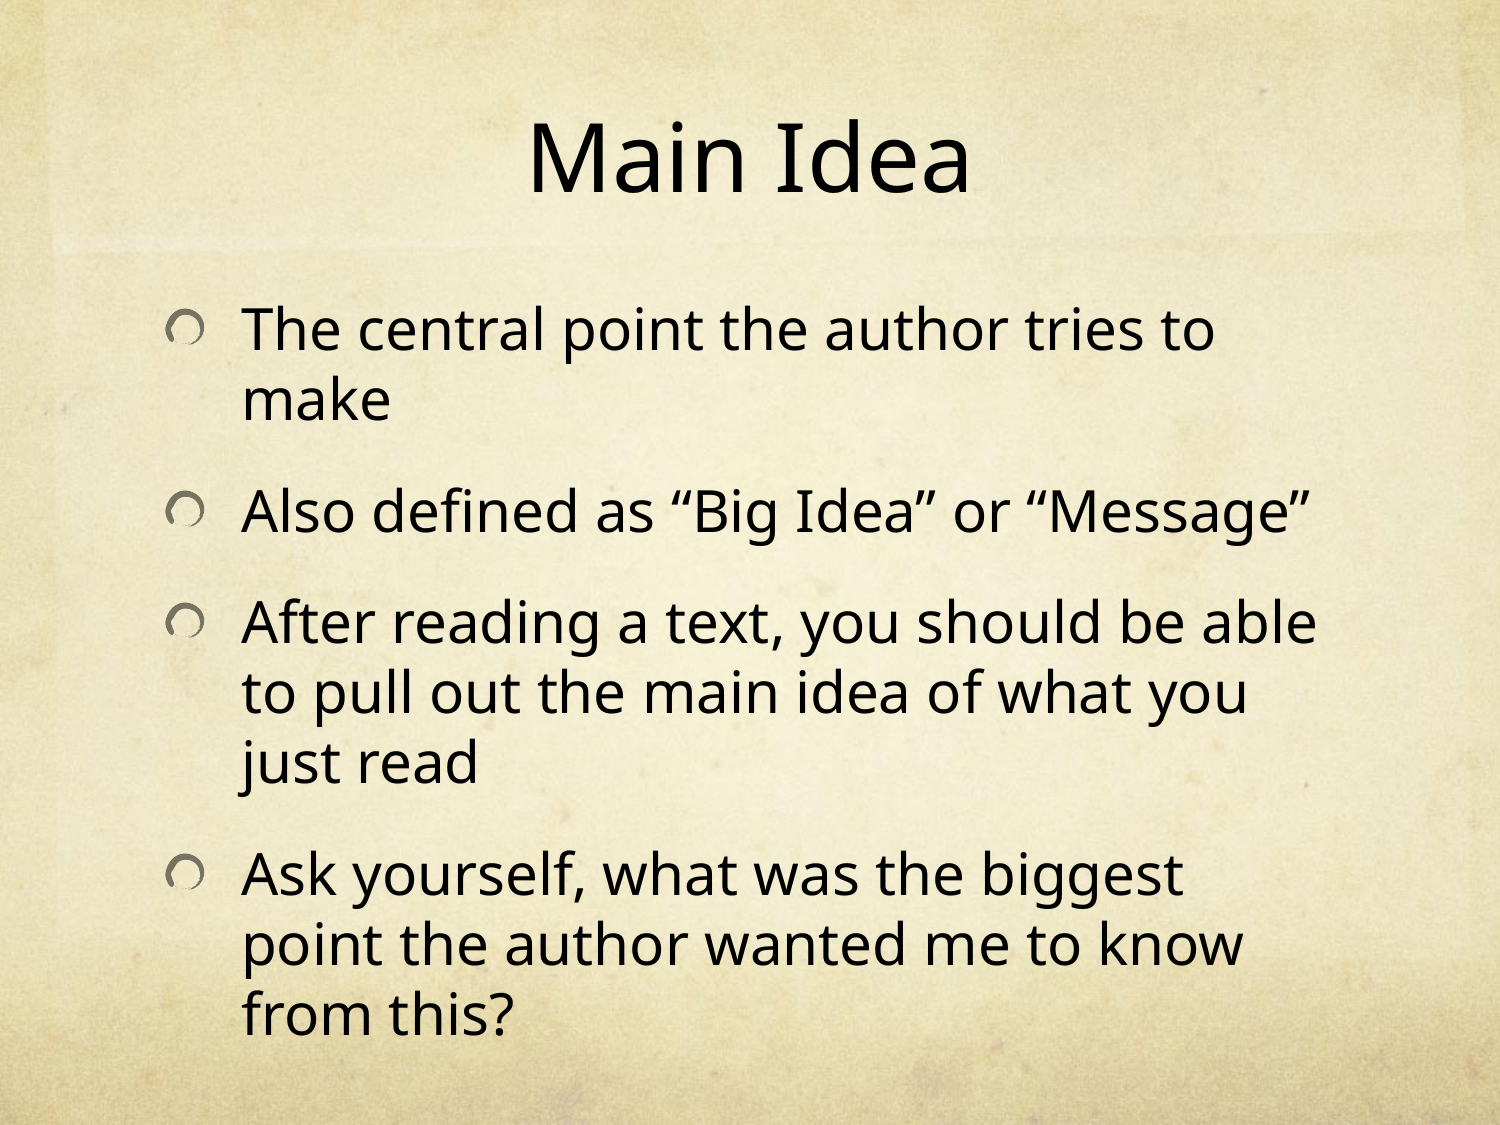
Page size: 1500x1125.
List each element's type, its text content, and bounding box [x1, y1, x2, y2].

picture [0, 0, 1500, 1125]
list The central point the author tries to make Also defined as “Big Idea” or “Message” After reading a text, you should be able to pull out the main idea of what you just read Ask yourself, what was the biggest point the author wanted me to know from this? [150, 284, 1350, 950]
title Main Idea [150, 82, 1350, 225]
